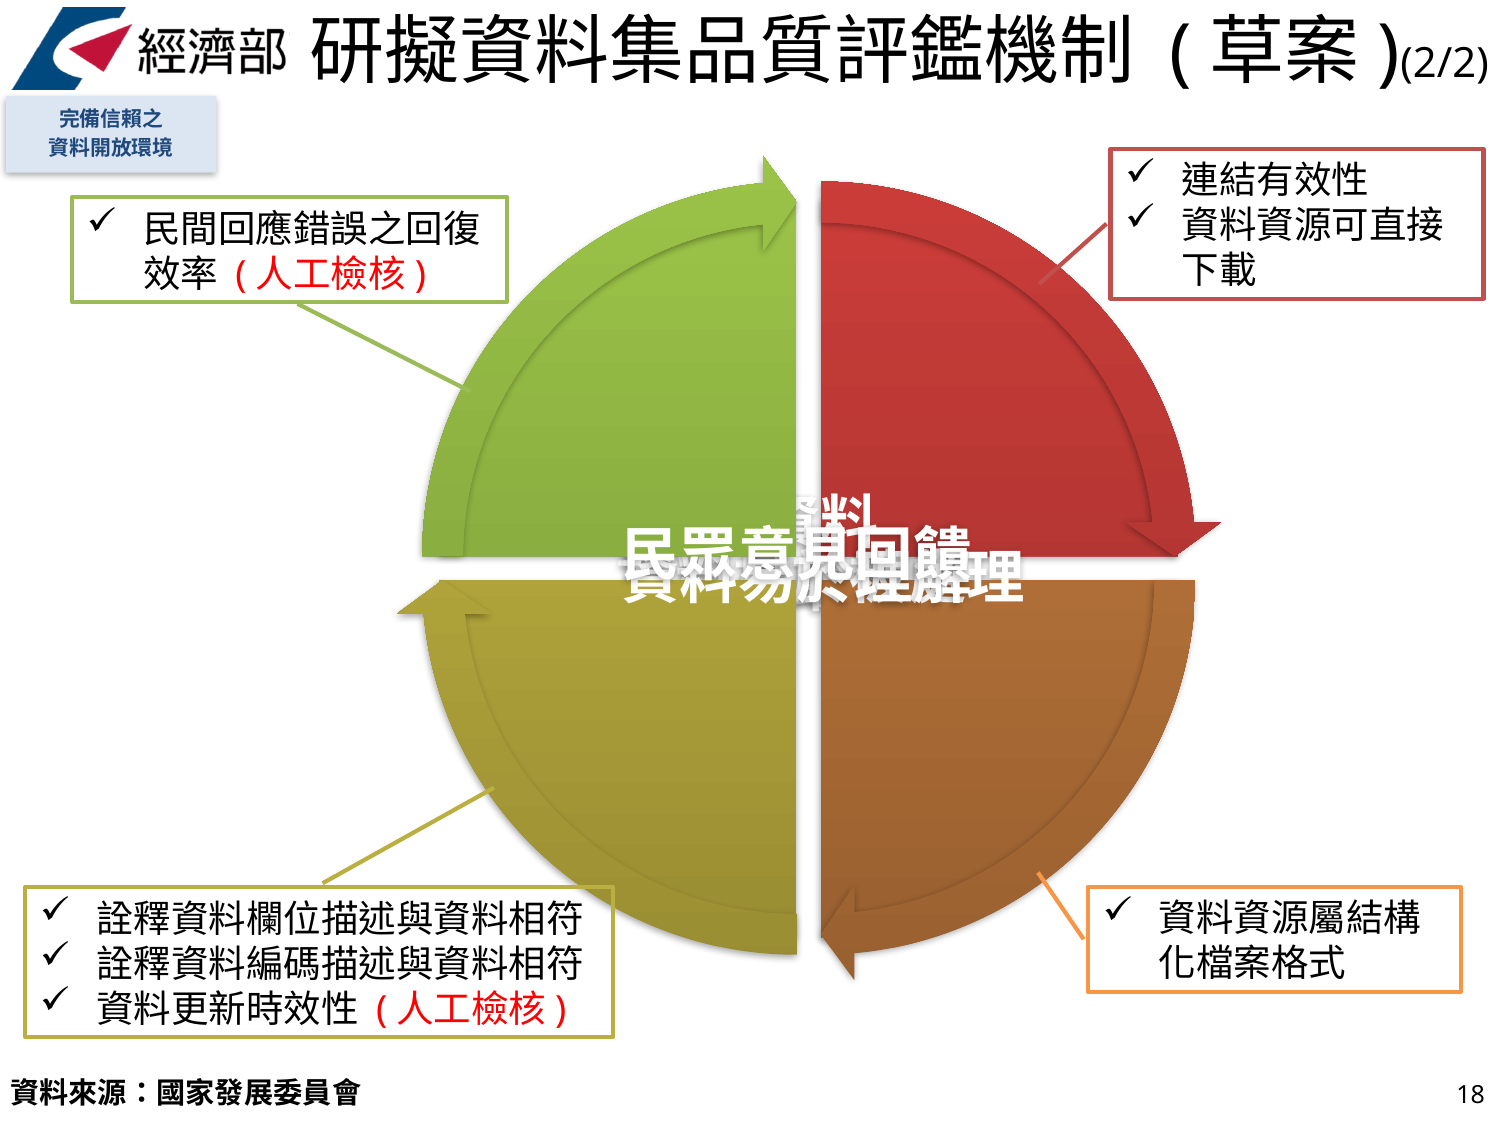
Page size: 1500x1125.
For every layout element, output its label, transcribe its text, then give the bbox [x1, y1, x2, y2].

text_box 連結有效性 資料資源可直接下載 [1395, 147, 1486, 301]
text_box 資料資源屬結構化檔案格式 [1396, 885, 1463, 994]
text_box 研擬資料集品質評鑑機制 (草案)(2/2) [65, 0, 1500, 101]
text_box 詮釋資料欄位描述與資料相符 詮釋資料編碼描述與資料相符 資料更新時效性 (人工檢核) [23, 885, 615, 1039]
text_box 資料來源：國家發展委員會 [0, 1067, 377, 1117]
text_box 民間回應錯誤之回復效率 (人工檢核) [70, 195, 227, 304]
text_box 完備信賴之 資料開放環境 [5, 95, 217, 173]
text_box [233, 145, 1391, 997]
slide_number 18 [1149, 1065, 1500, 1125]
picture [11, 7, 65, 90]
